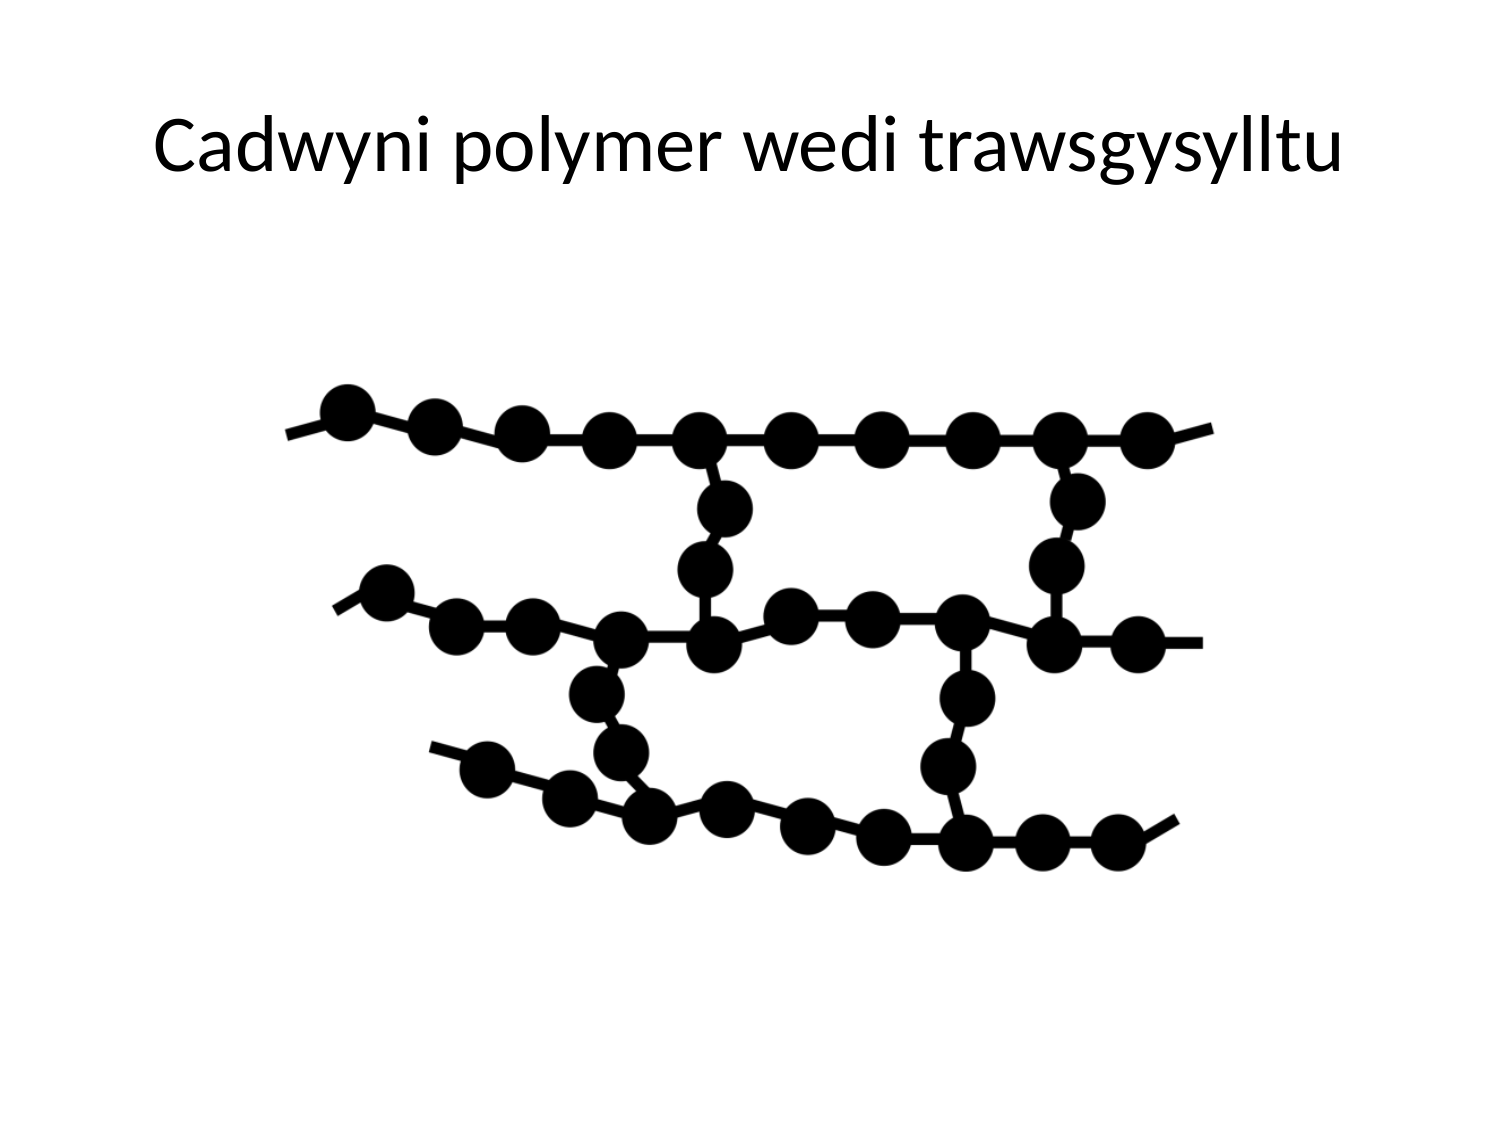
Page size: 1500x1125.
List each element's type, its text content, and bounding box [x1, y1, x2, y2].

title Cadwyni polymer wedi trawsgysylltu [75, 45, 1425, 233]
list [229, 337, 1270, 918]
